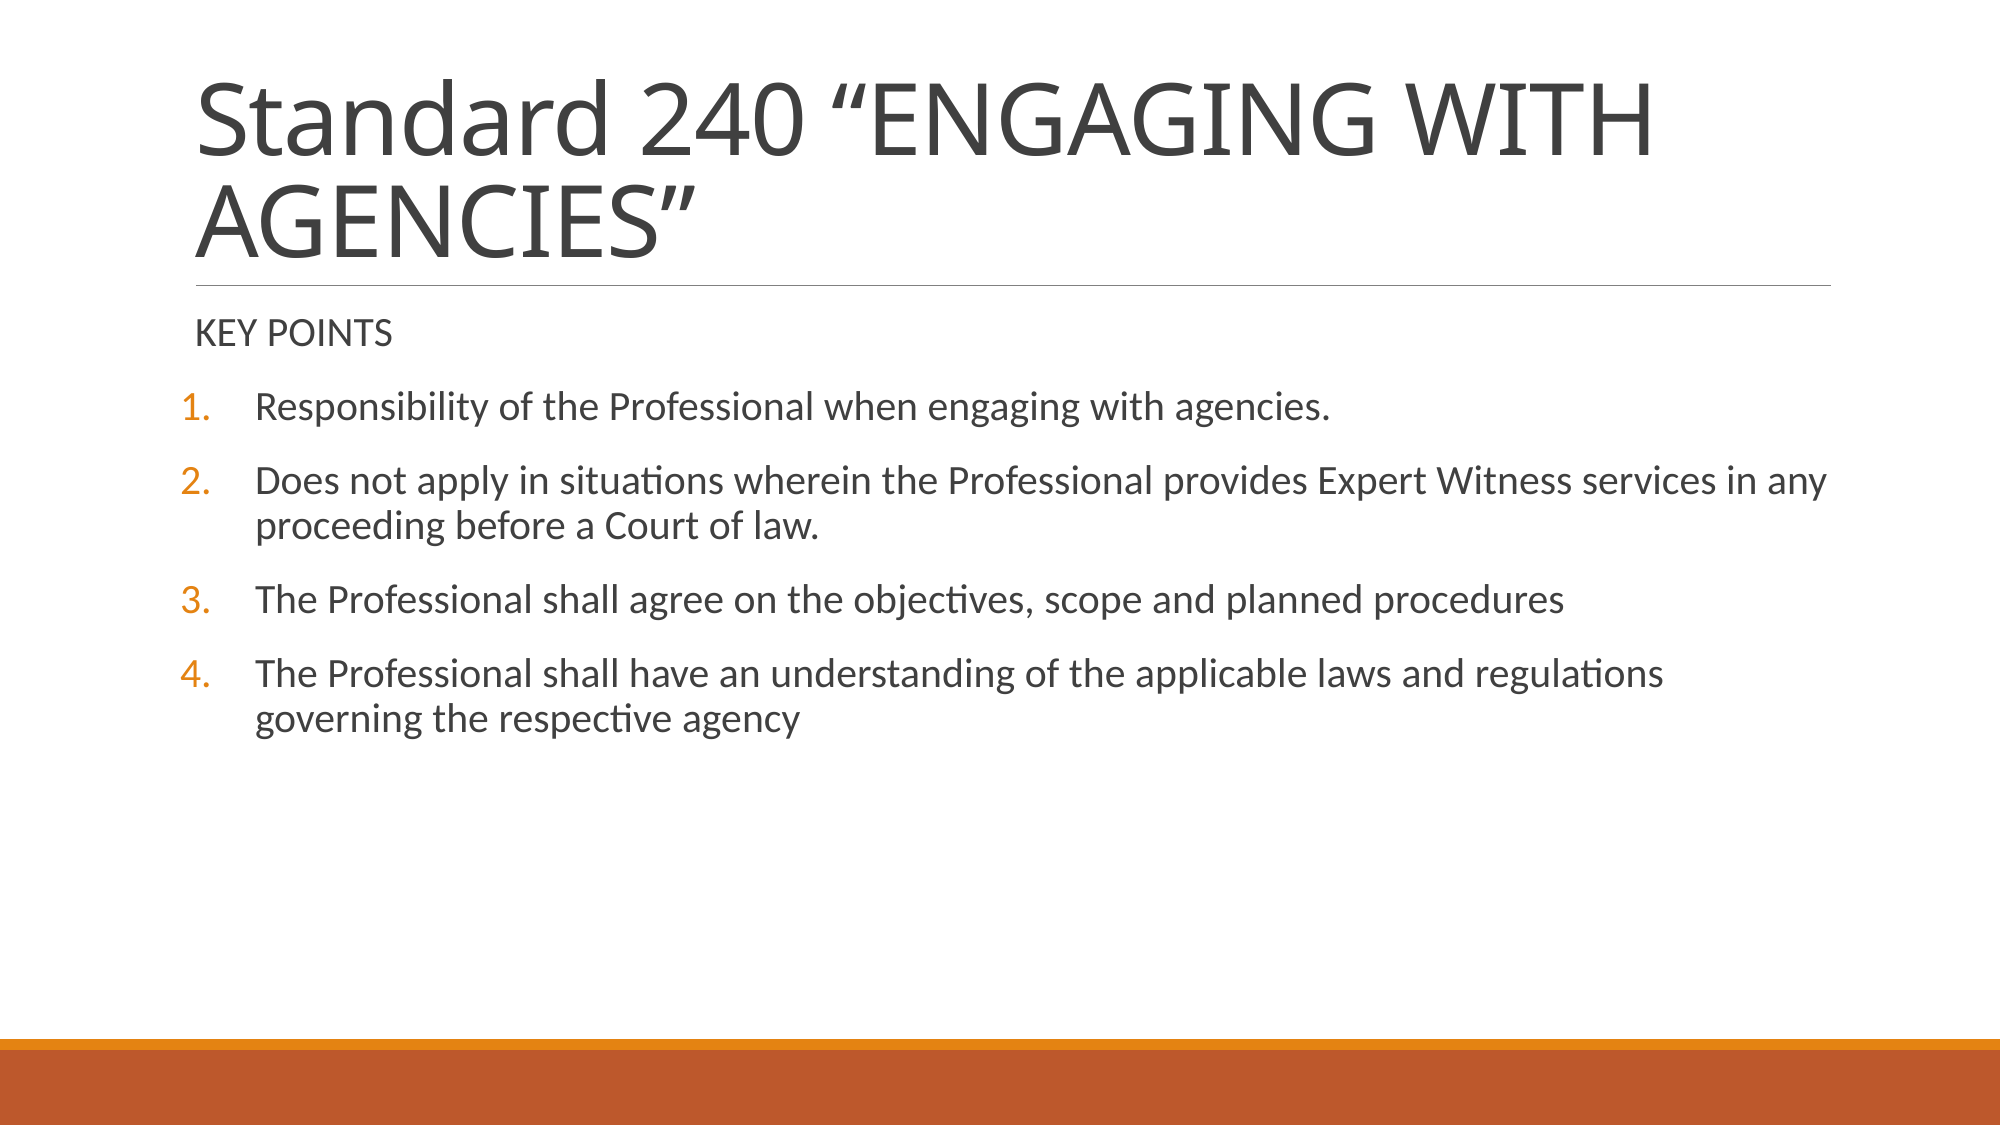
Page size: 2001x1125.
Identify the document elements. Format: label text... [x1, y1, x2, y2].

title Standard 240 “ENGAGING WITH AGENCIES” [180, 47, 1830, 285]
list KEY POINTS Responsibility of the Professional when engaging with agencies. Does not apply in situations wherein the Professional provides Expert Witness services in any proceeding before a Court of law. The Professional shall agree on the objectives, scope and planned procedures The Professional shall have an understanding of the applicable laws and regulations governing the respective agency [180, 302, 1830, 963]
